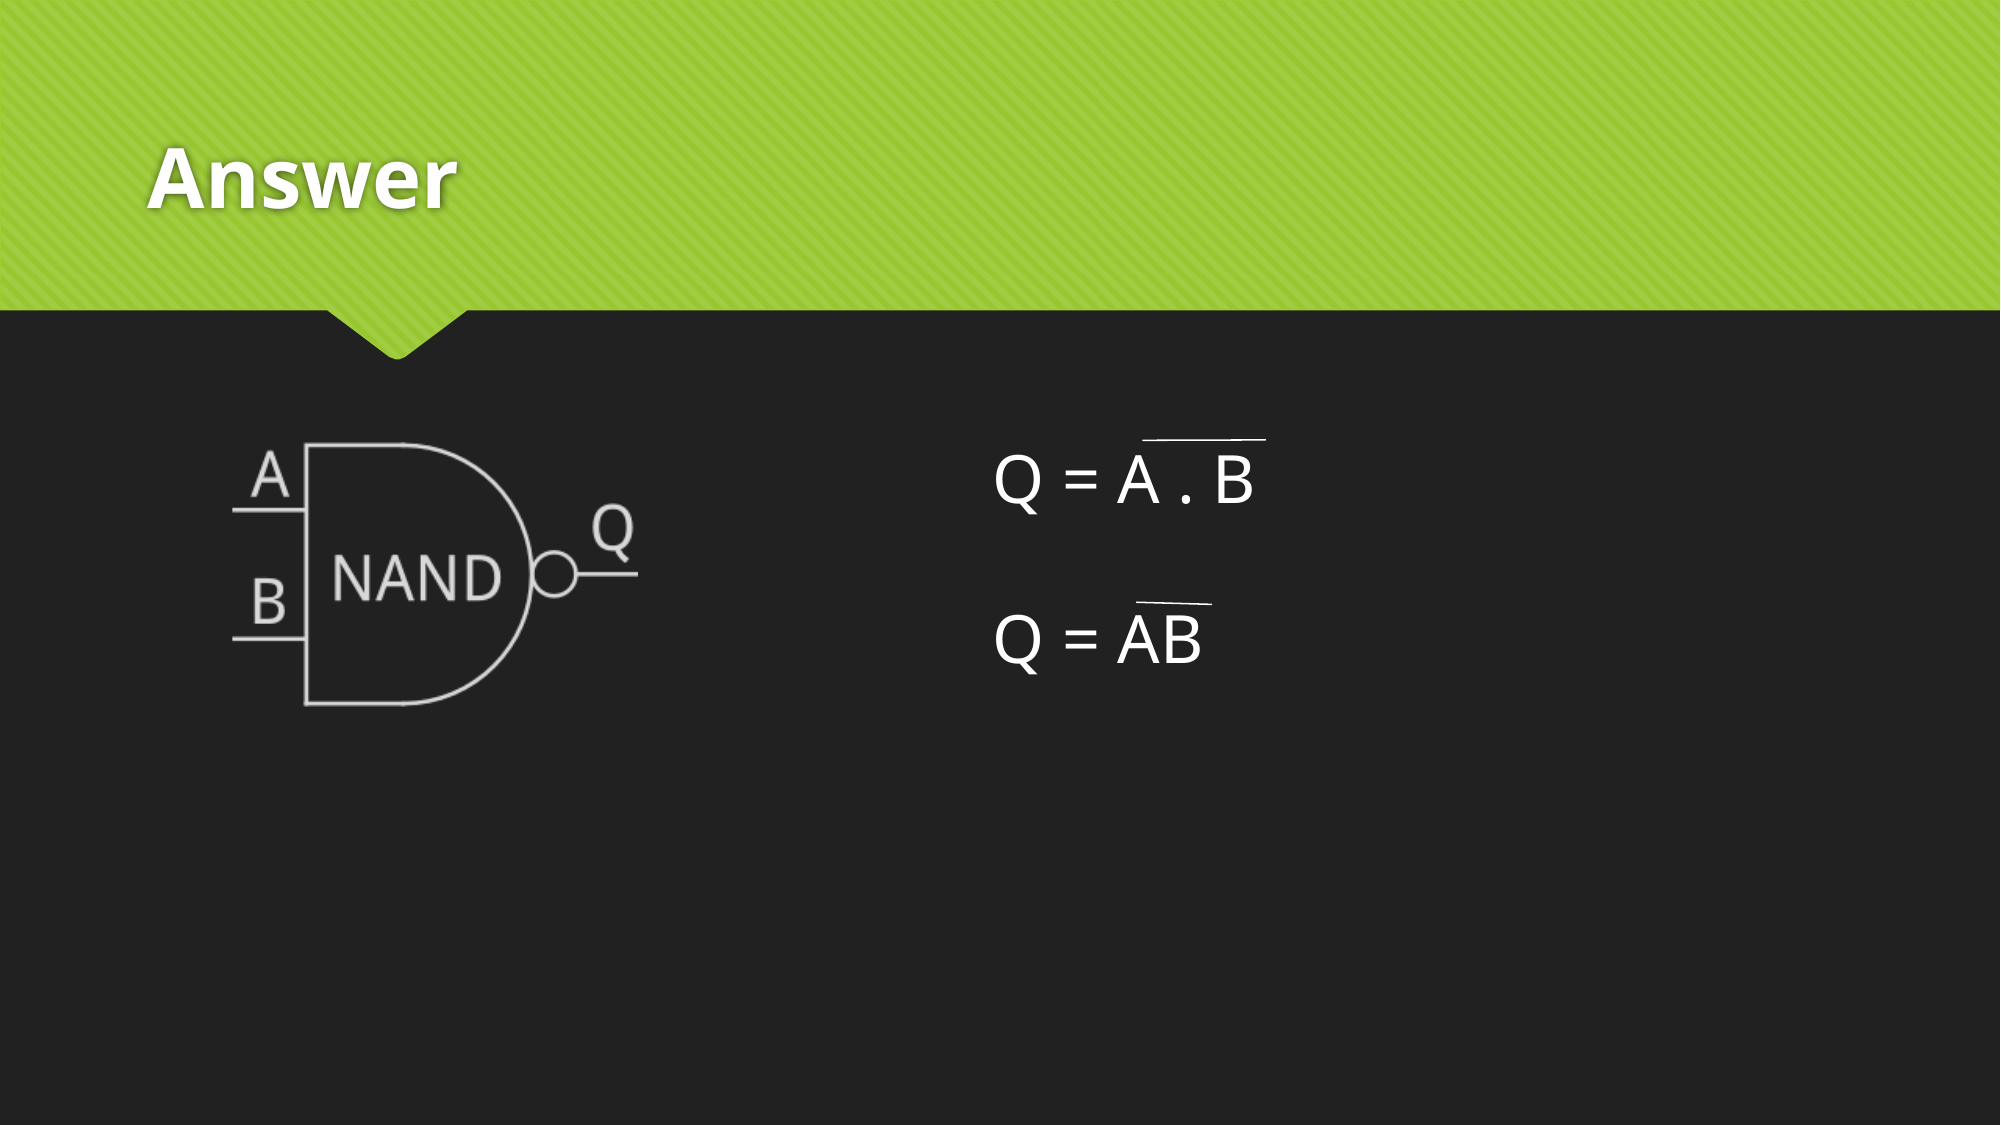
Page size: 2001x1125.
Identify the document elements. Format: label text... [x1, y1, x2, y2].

title Answer [132, 73, 1868, 233]
picture [232, 429, 639, 715]
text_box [1136, 601, 1212, 605]
text_box Q = A . B Q = AB [978, 429, 1868, 684]
